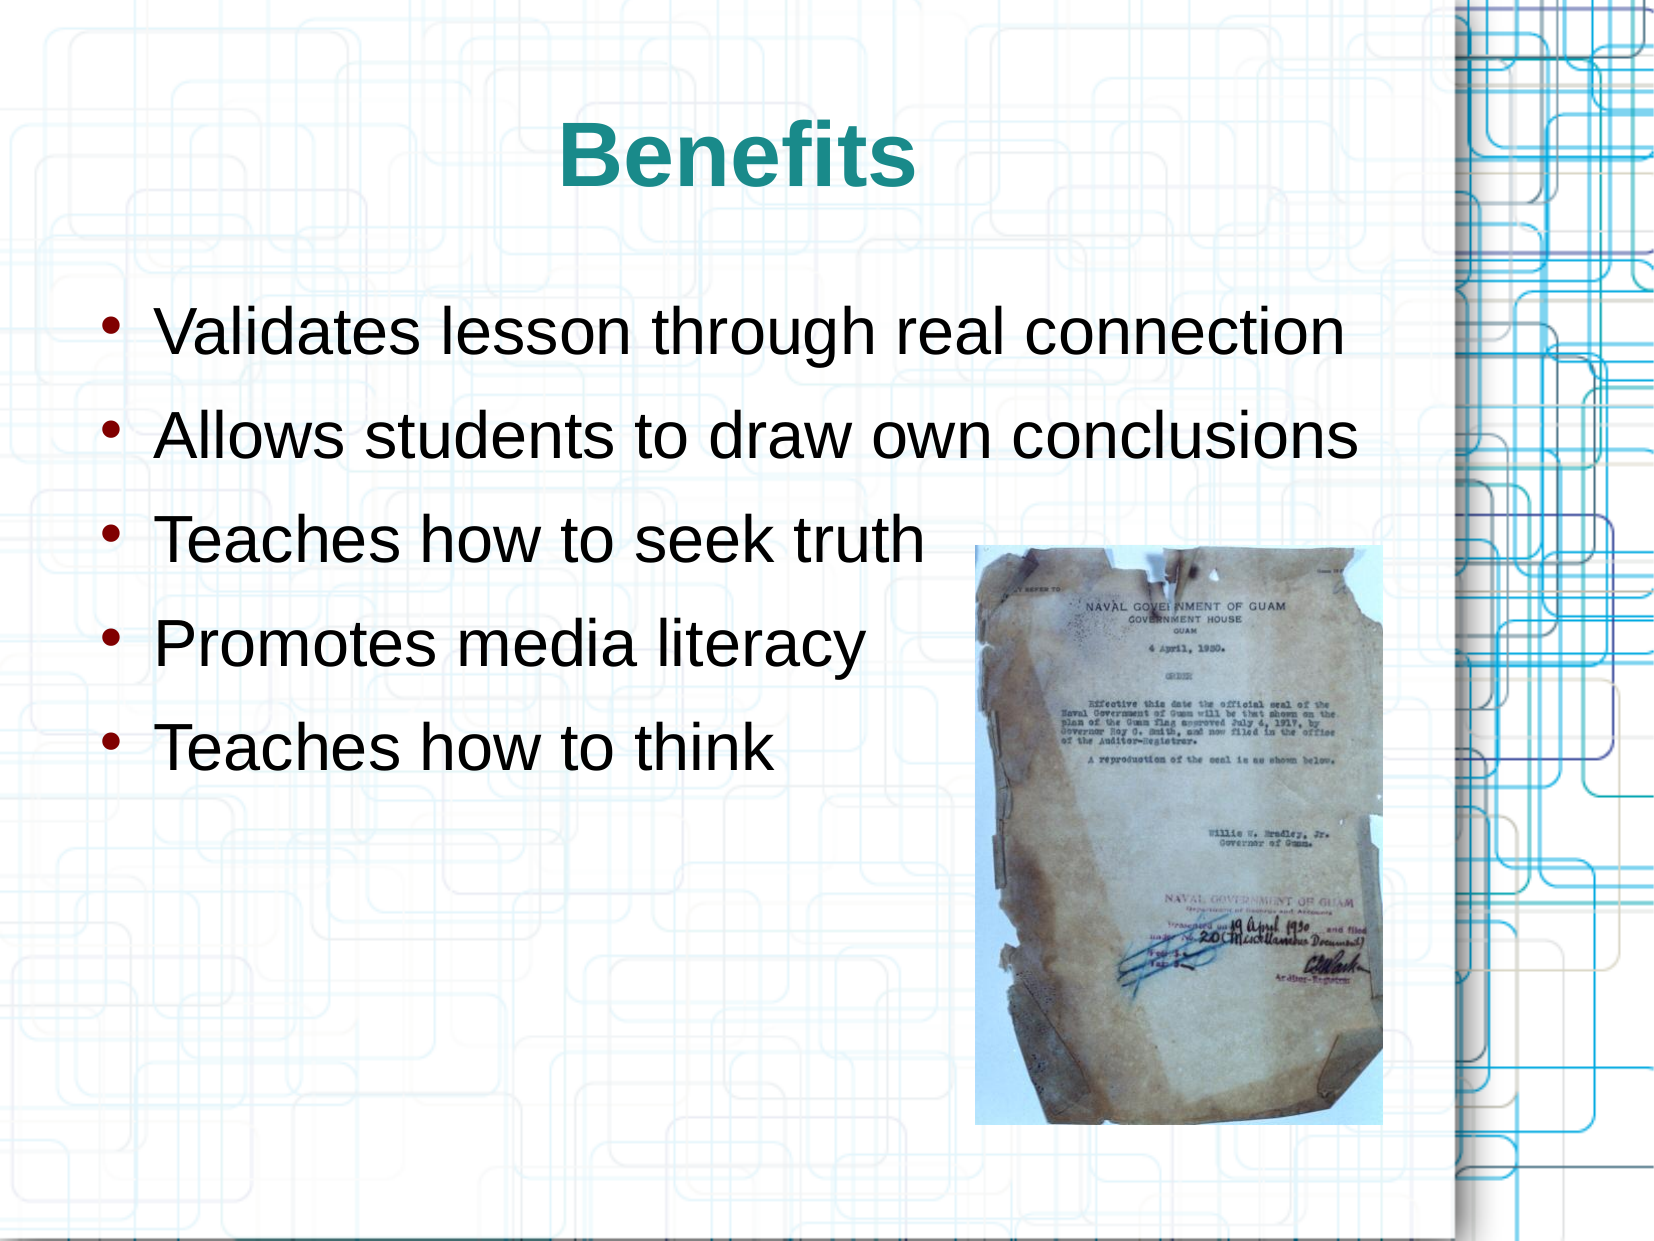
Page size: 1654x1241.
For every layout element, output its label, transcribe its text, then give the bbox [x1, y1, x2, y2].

picture [0, 0, 1654, 1241]
list Validates lesson through real connection Allows students to draw own conclusions Teaches how to seek truth Promotes media literacy Teaches how to think [82, 289, 1418, 1094]
title Benefits [58, 56, 1418, 250]
